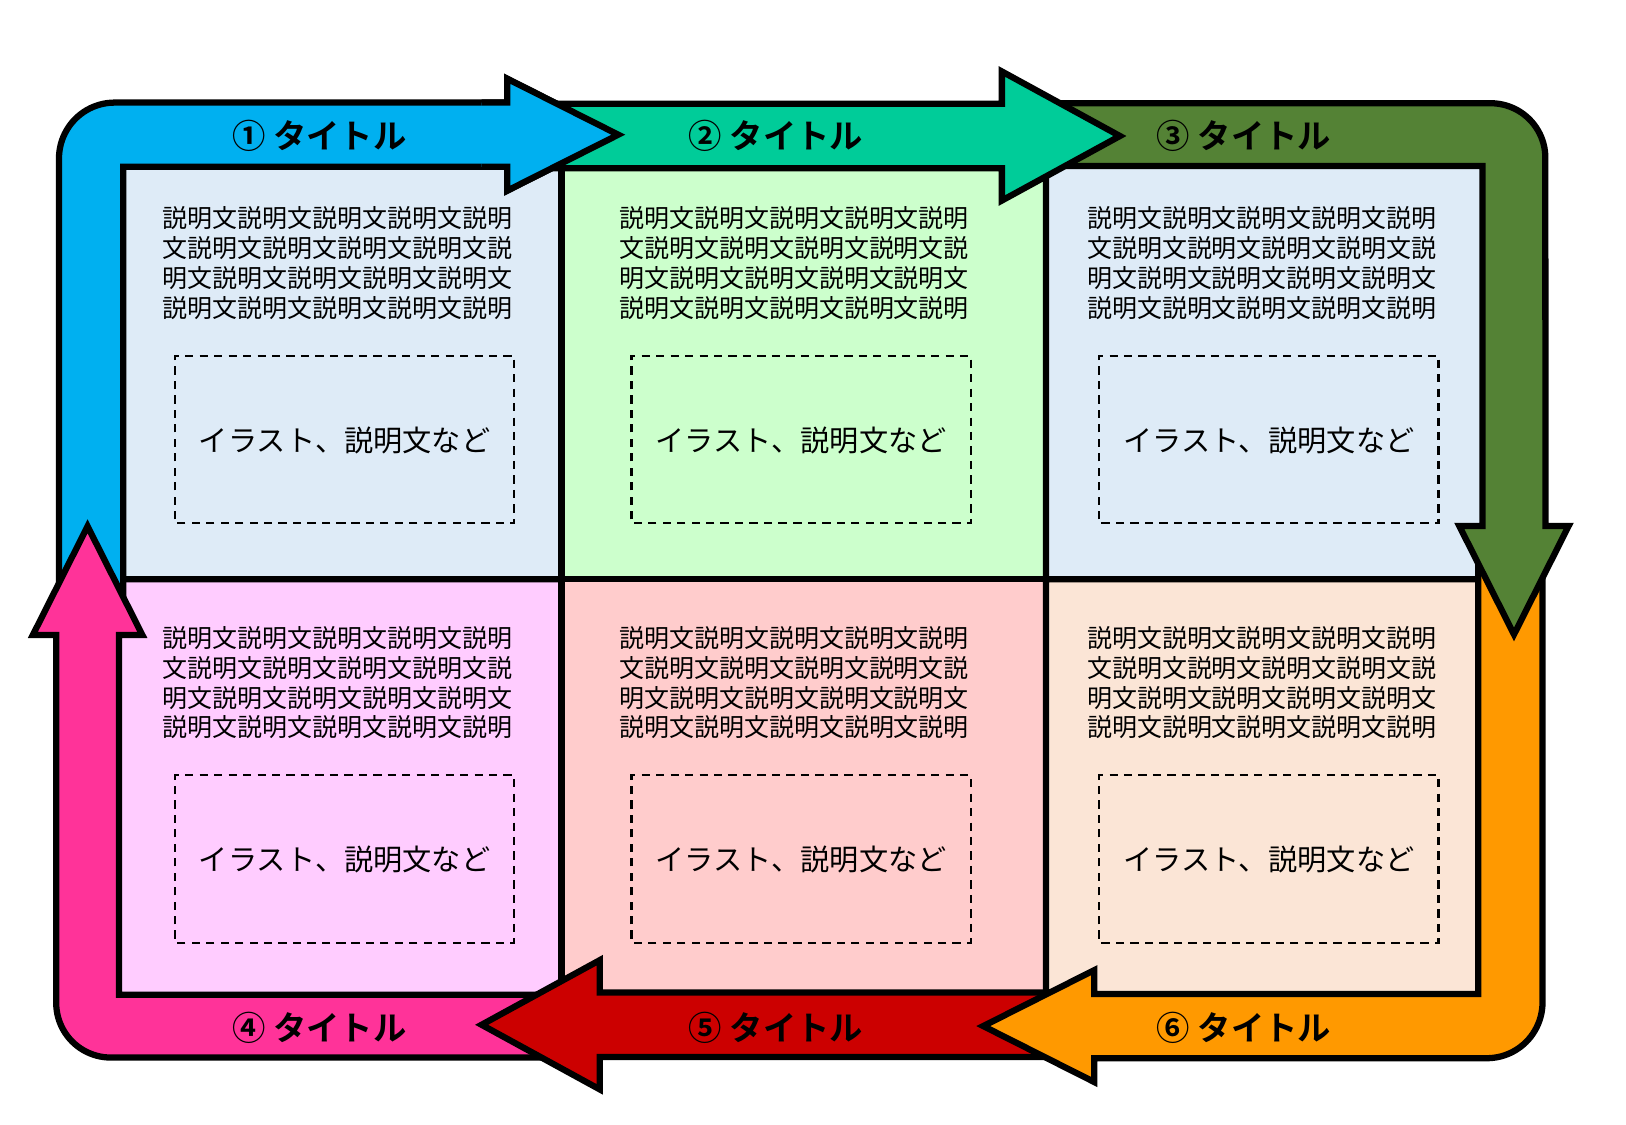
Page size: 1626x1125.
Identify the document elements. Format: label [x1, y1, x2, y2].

text_box [32, 71, 1569, 1090]
